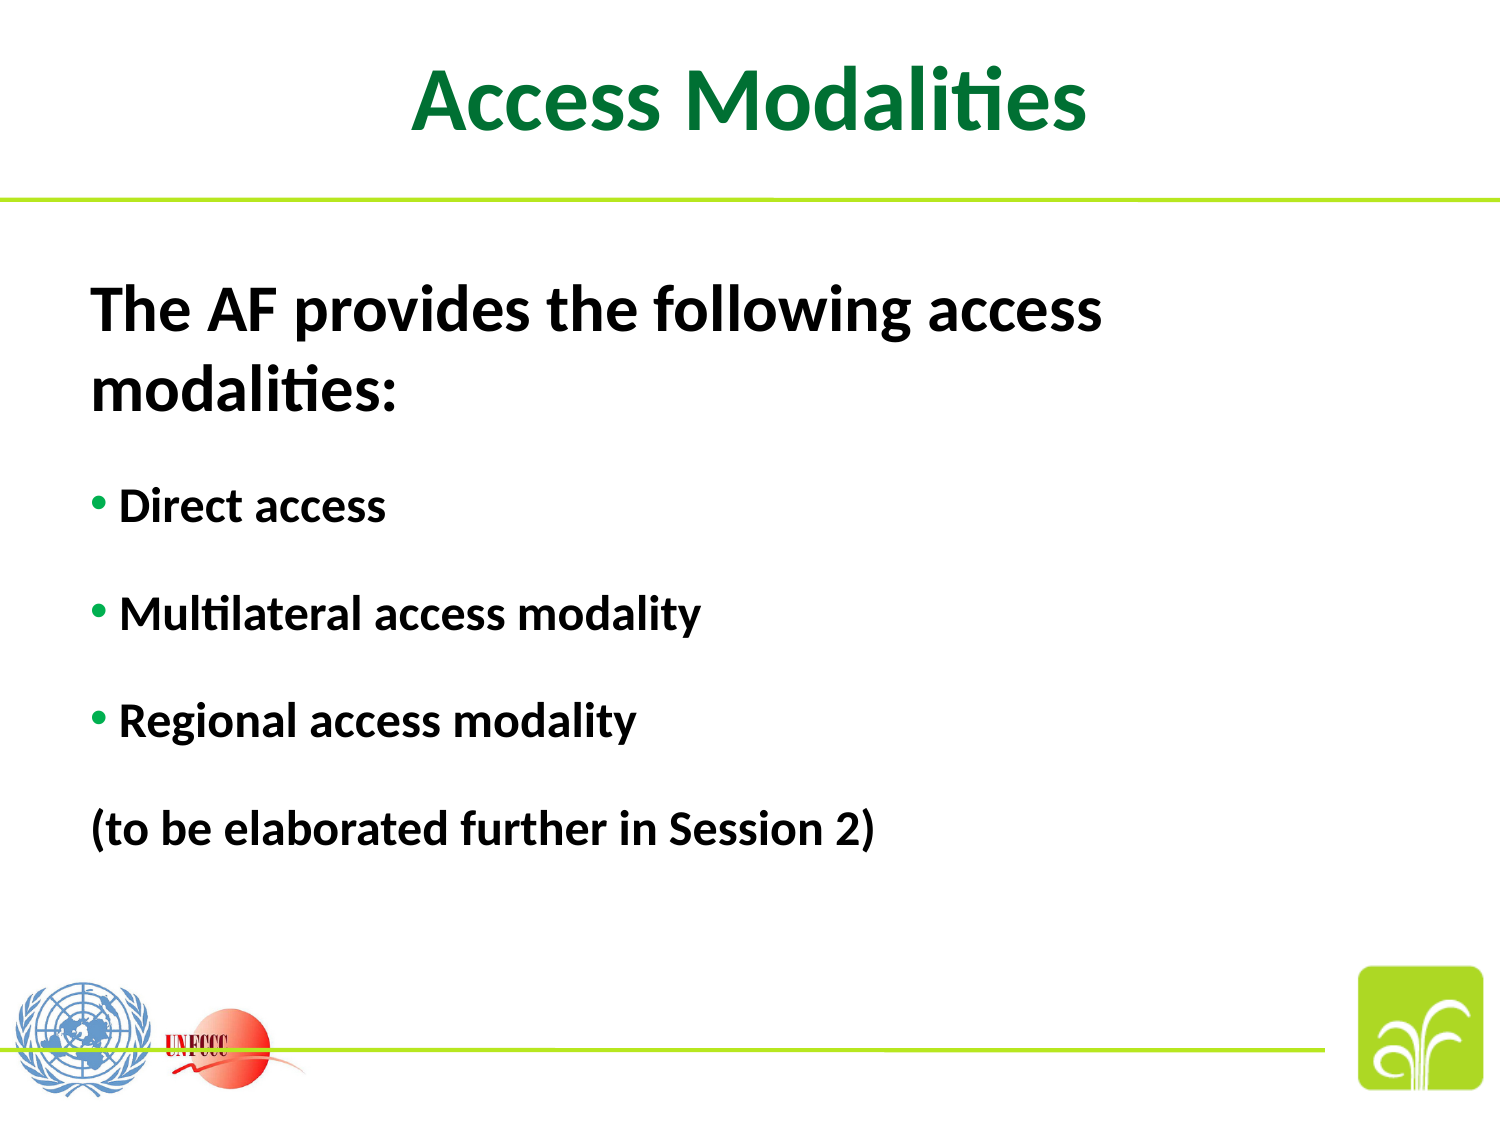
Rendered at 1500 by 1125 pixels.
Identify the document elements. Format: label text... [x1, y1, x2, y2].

list The AF provides the following access modalities: Direct access Multilateral access modality Regional access modality (to be elaborated further in Session 2) [74, 257, 1426, 1026]
title Access Modalities [74, 0, 1426, 188]
picture [12, 1053, 313, 1107]
picture [1324, 948, 1500, 1105]
picture [12, 974, 313, 1047]
